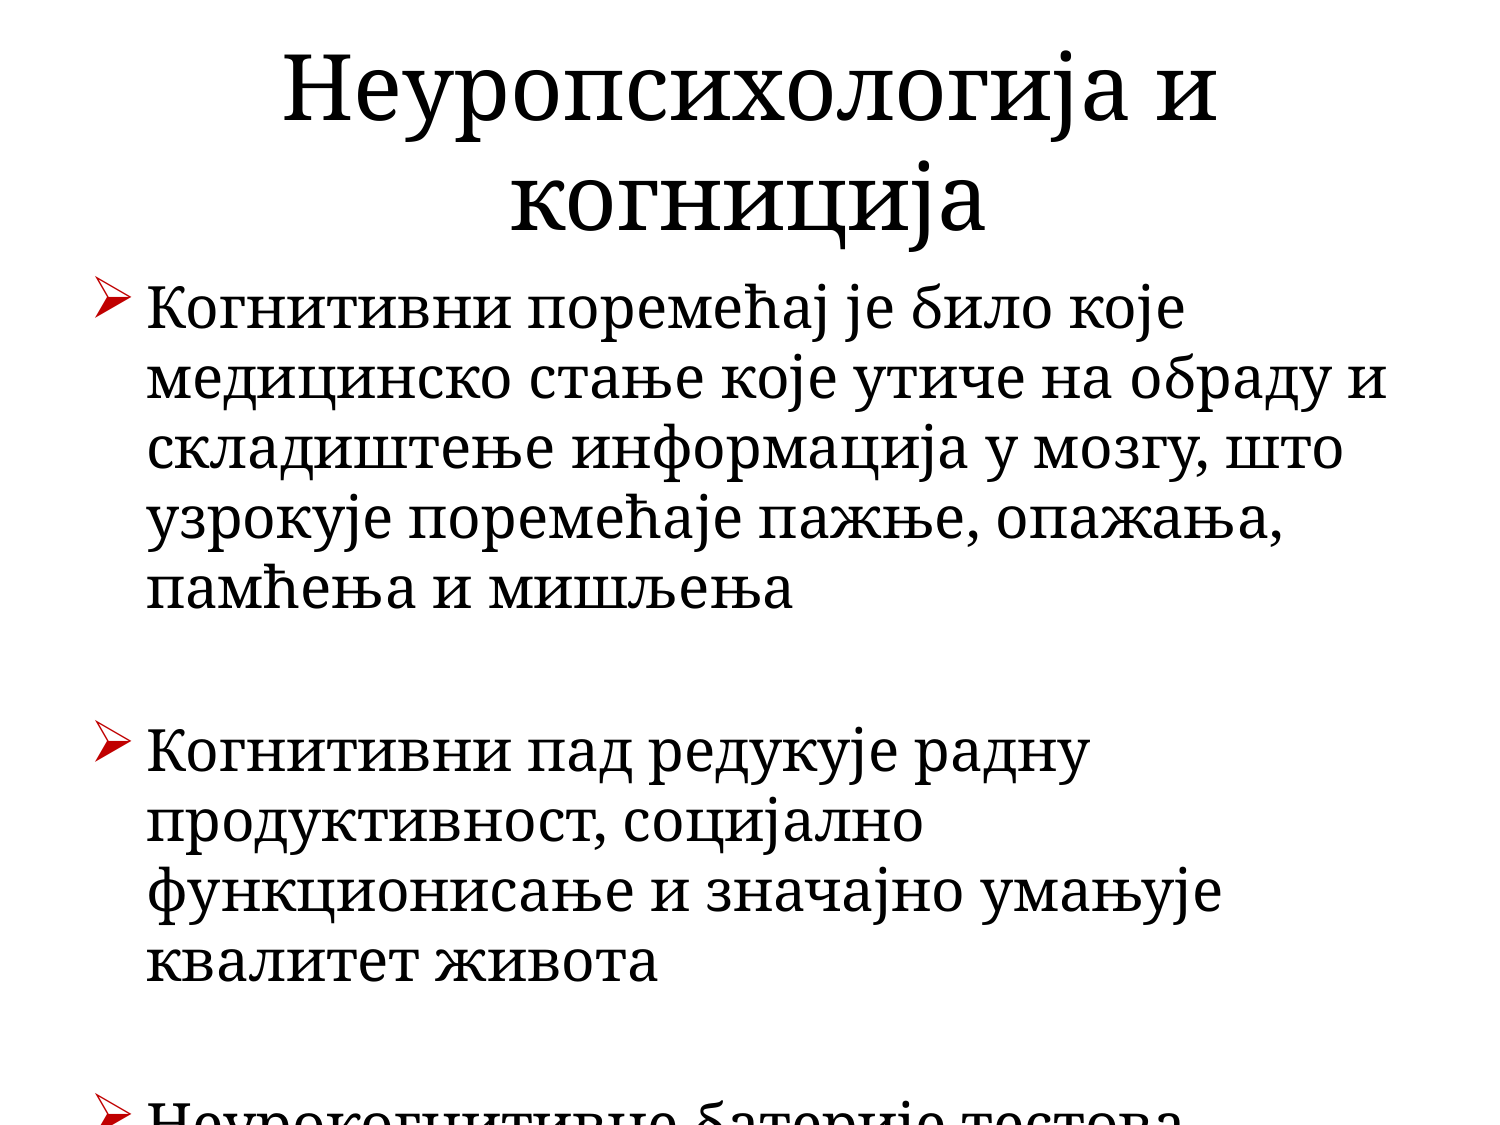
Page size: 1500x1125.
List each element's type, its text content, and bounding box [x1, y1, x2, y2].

title Неуропсихологија и когниција [74, 44, 1426, 233]
list Когнитивни поремећај је било које медицинско стање које утиче на обраду и складиштење информација у мозгу, што узрокује поремећаје пажње, опажања, памћења и мишљења Когнитивни пад редукује радну продуктивност, социјално функционисање и значајно умањује квалитет живота Неурокогнитивне батерије тестова [74, 262, 1426, 1006]
